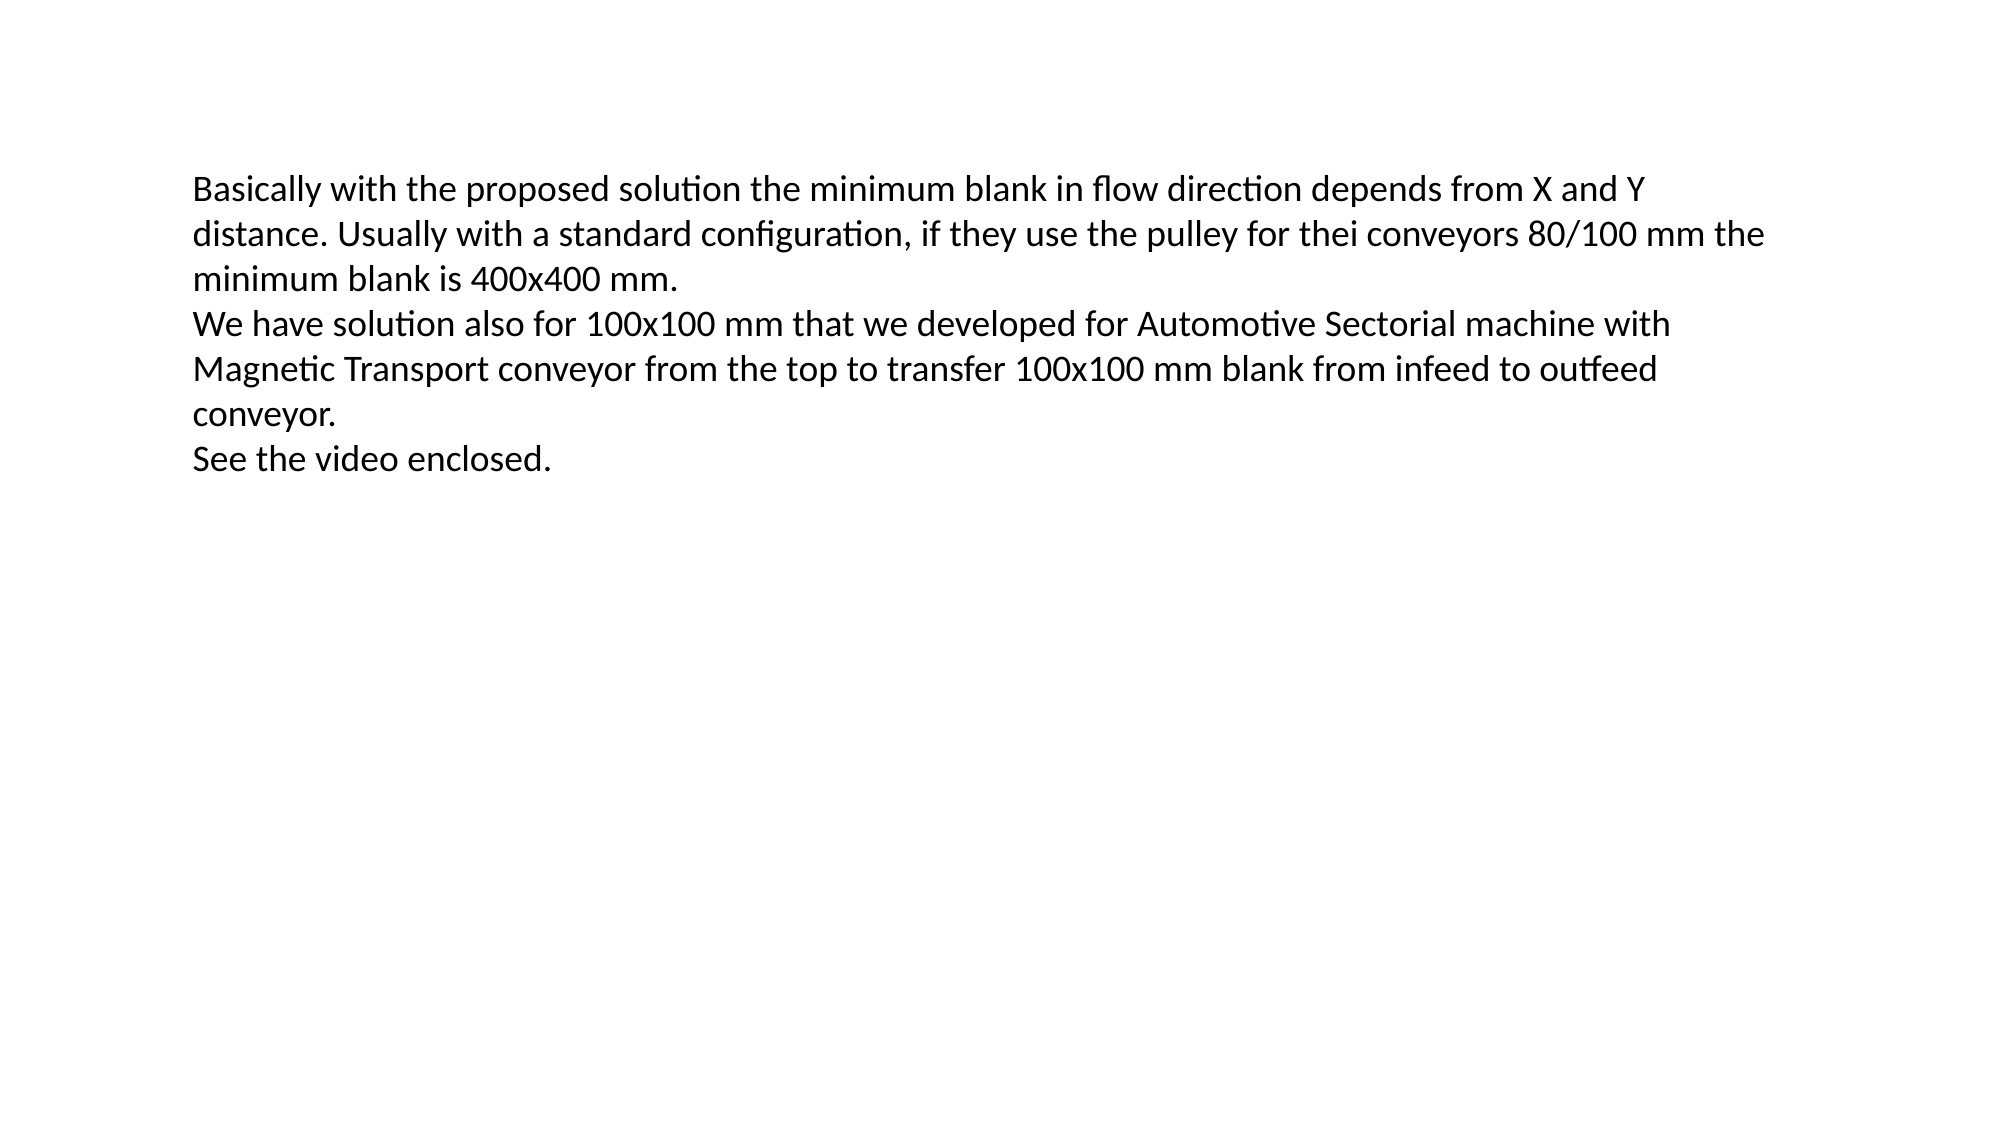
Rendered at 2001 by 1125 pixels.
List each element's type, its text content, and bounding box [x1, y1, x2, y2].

text_box Basically with the proposed solution the minimum blank in flow direction depends from X and Y distance. Usually with a standard configuration, if they use the pulley for thei conveyors 80/100 mm the minimum blank is 400x400 mm. We have solution also for 100x100 mm that we developed for Automotive Sectorial machine with Magnetic Transport conveyor from the top to transfer 100x100 mm blank from infeed to outfeed conveyor. See the video enclosed. [177, 156, 1800, 486]
